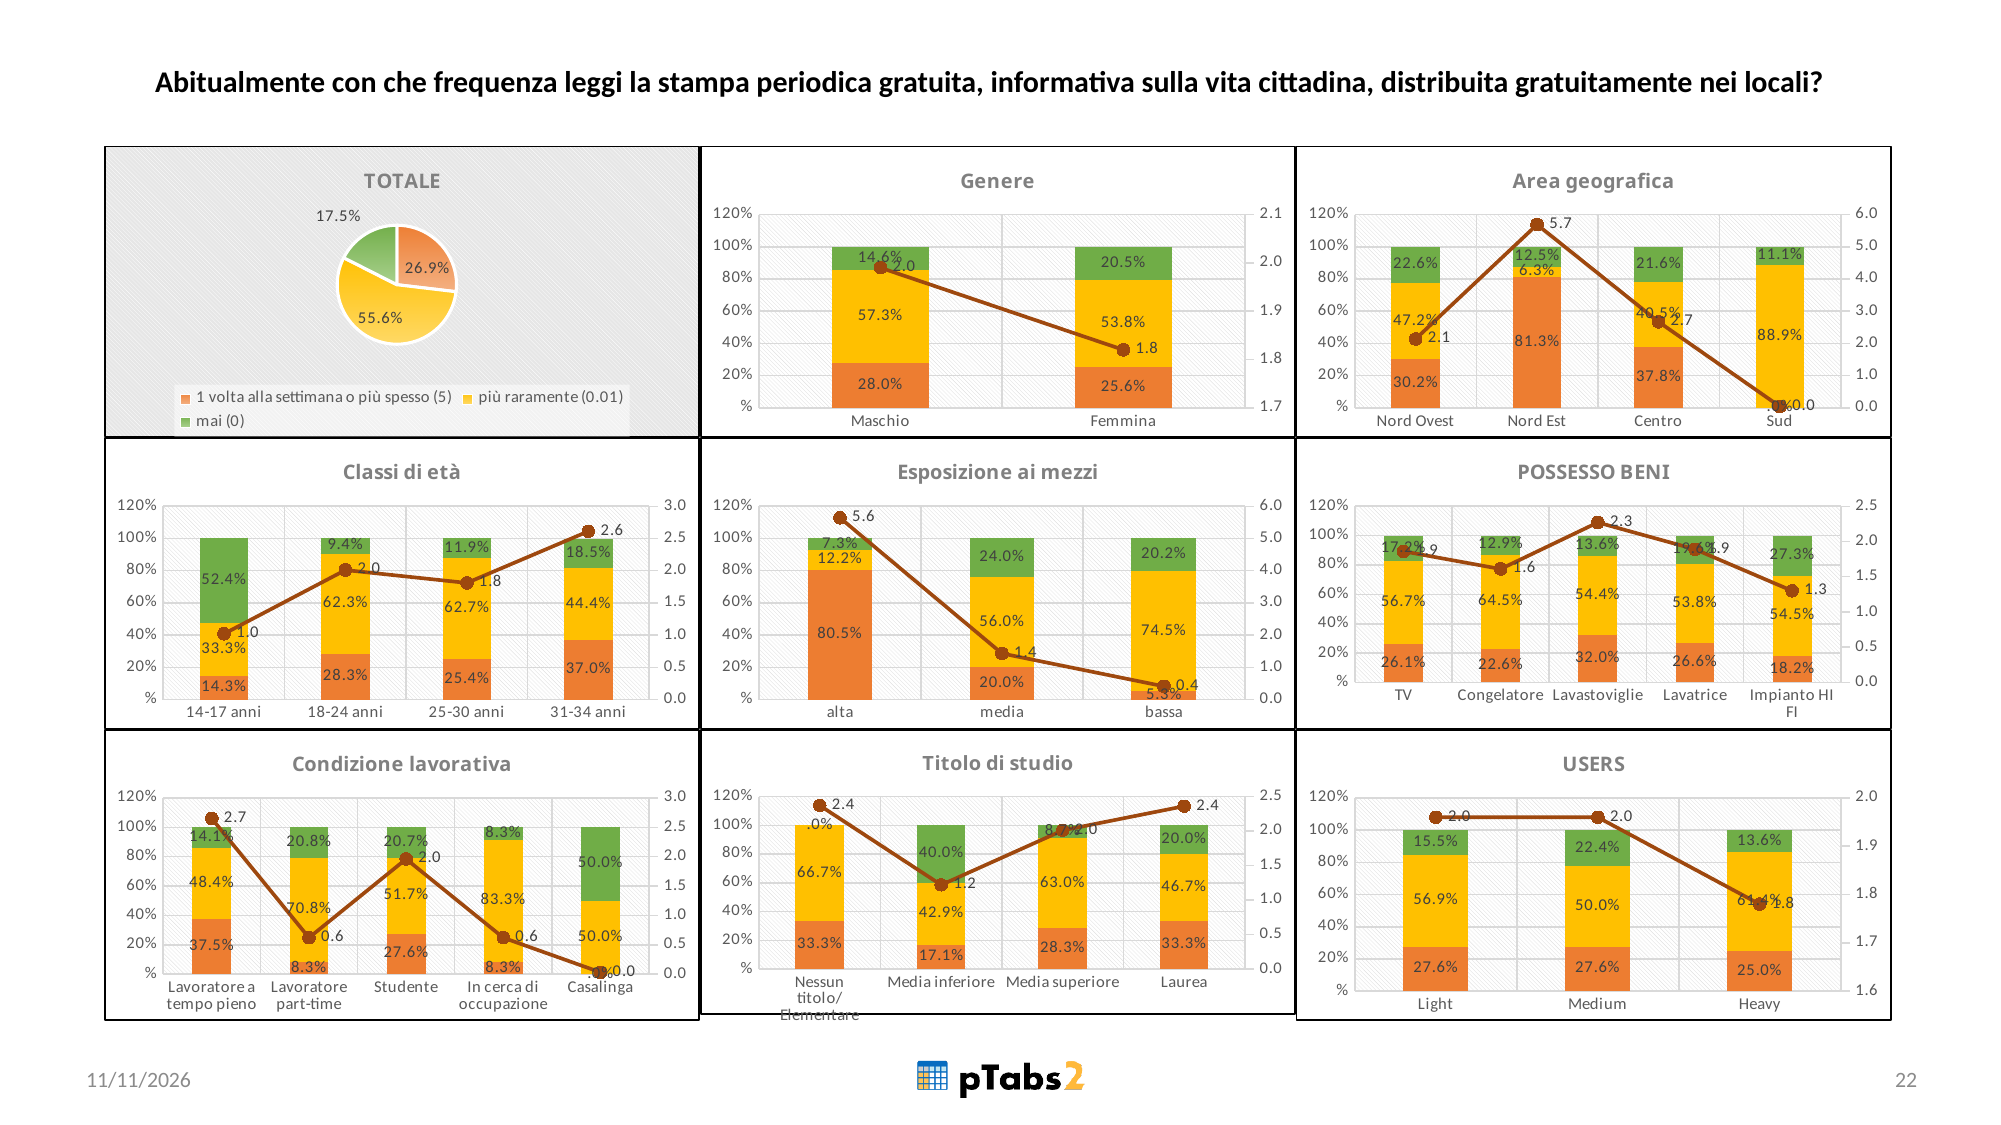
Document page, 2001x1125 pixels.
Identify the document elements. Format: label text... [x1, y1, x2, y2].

chart [104, 145, 1892, 1021]
title Abitualmente con che frequenza leggi la stampa periodica gratuita, informativa sulla vita cittadina, distribuita gratuitamente nei locali? [104, 52, 1875, 115]
slide_number 22 [1482, 1055, 1933, 1103]
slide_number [70, 1055, 512, 1103]
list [913, 1058, 1087, 1100]
